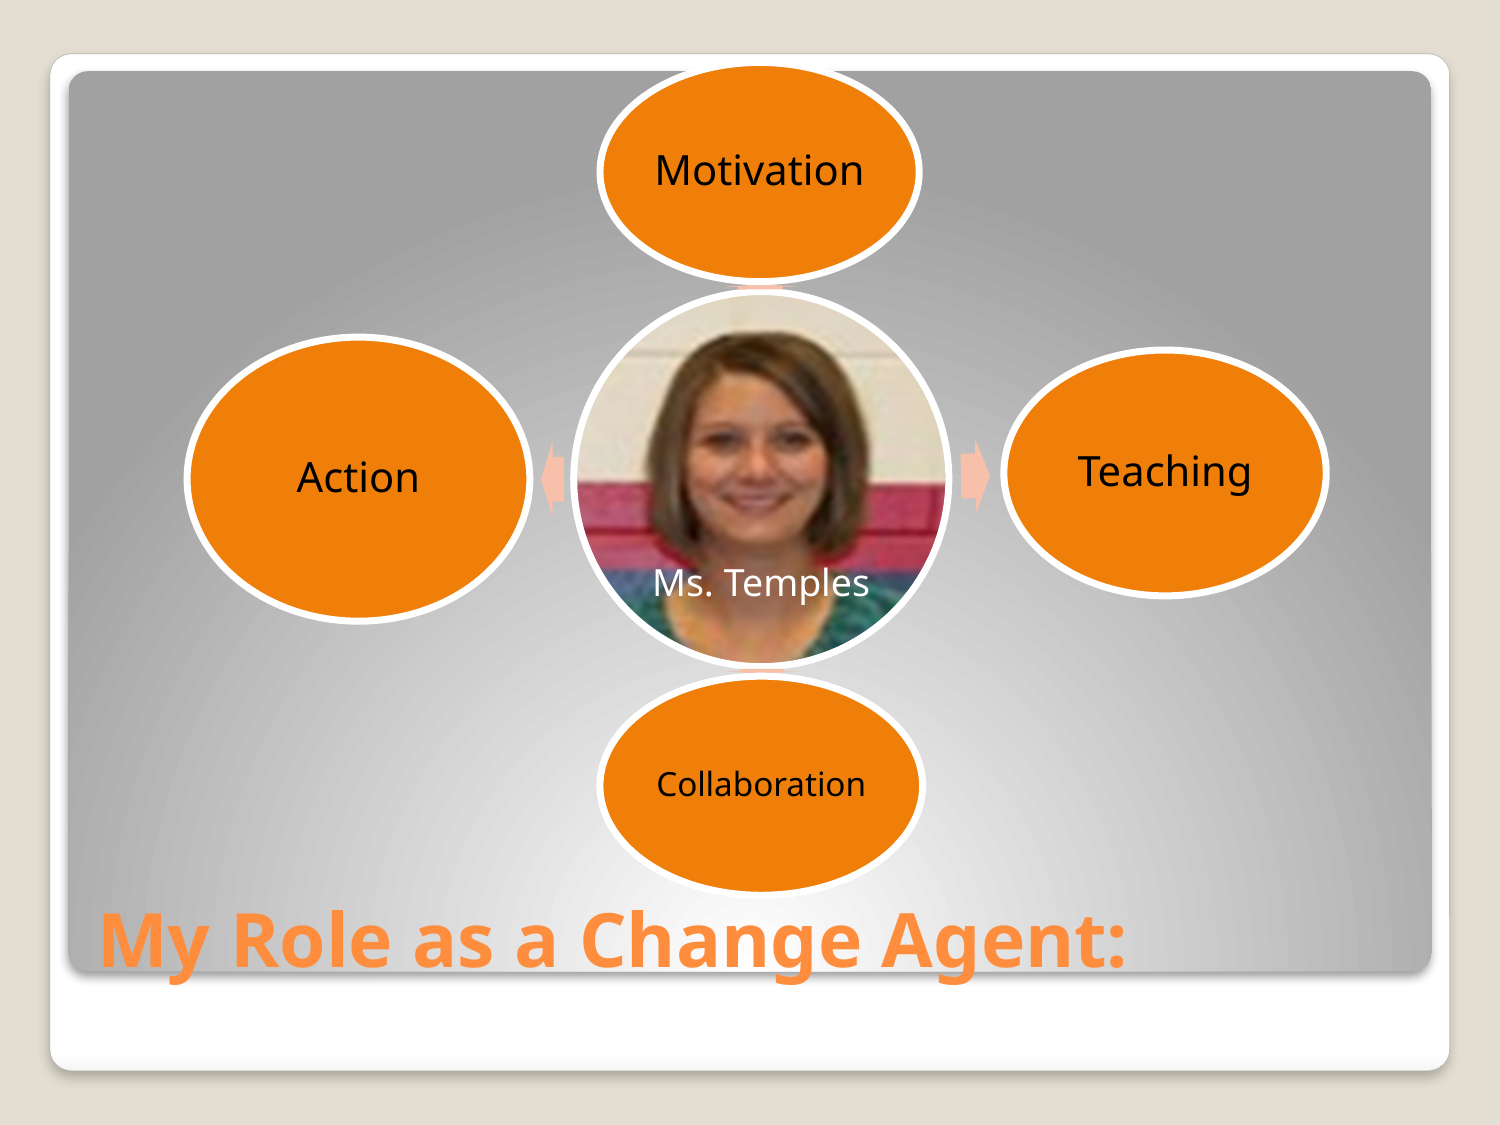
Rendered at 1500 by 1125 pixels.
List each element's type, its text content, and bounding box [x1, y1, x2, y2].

title My Role as a Change Agent: [82, 817, 1425, 991]
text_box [99, 62, 1413, 897]
